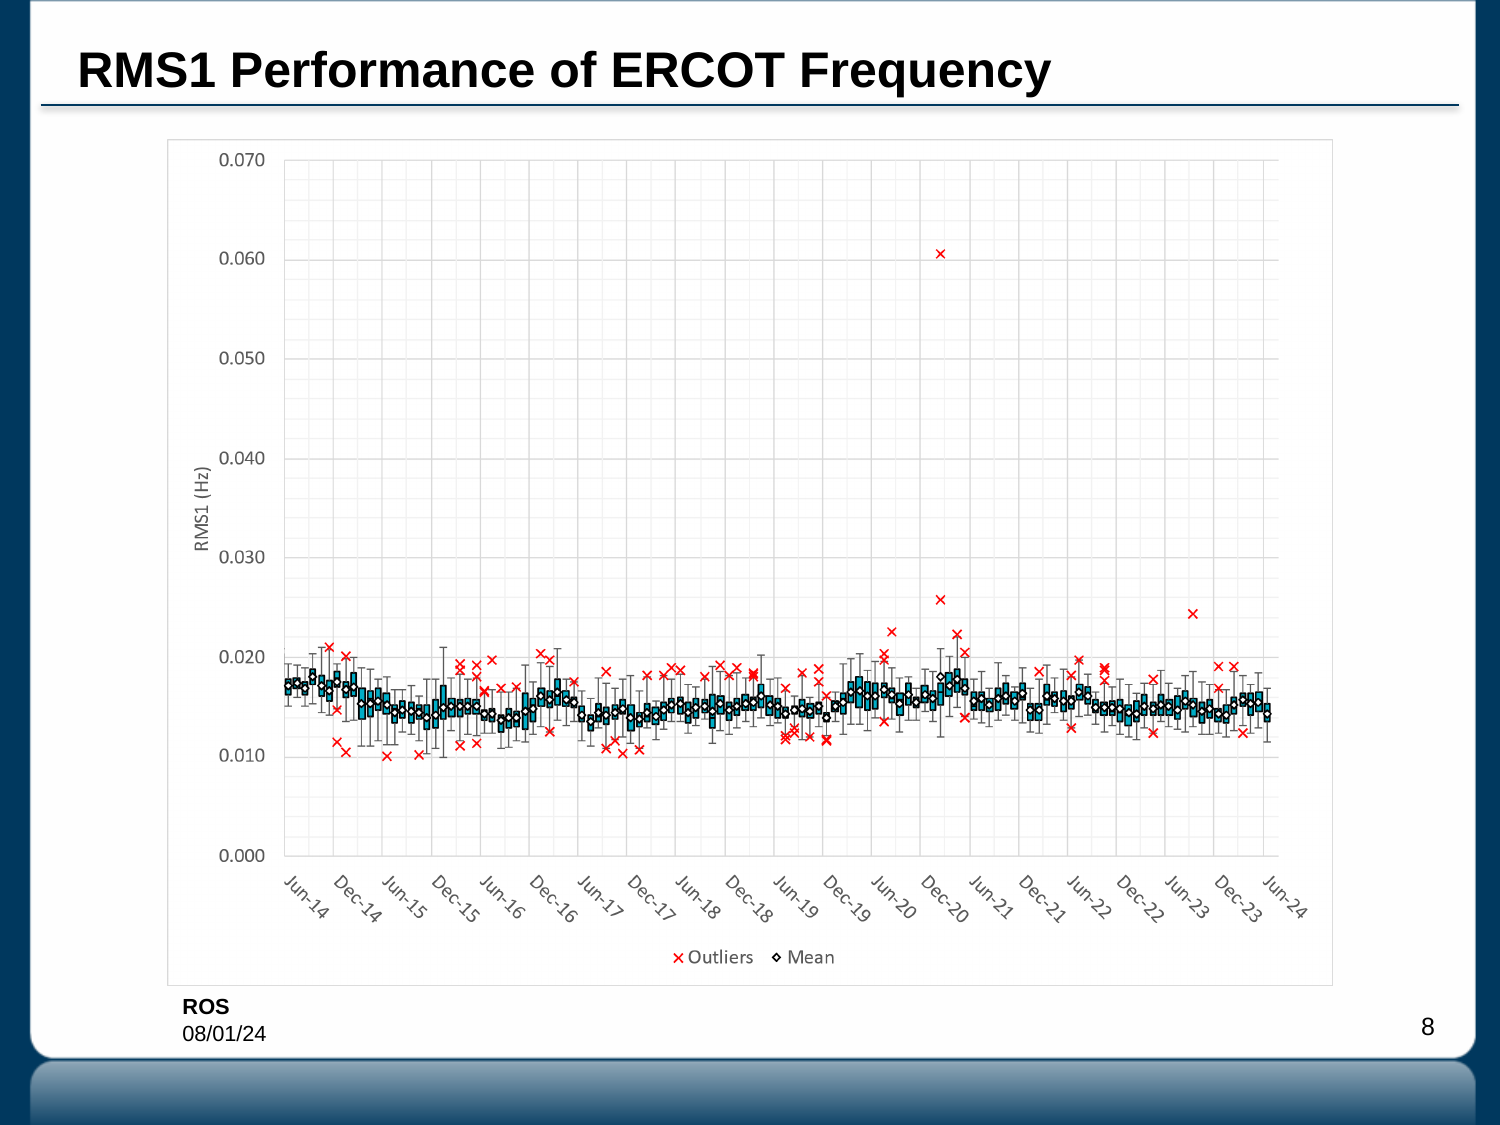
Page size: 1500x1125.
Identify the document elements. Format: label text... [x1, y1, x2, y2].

title RMS1 Performance of ERCOT Frequency [62, 29, 1450, 106]
picture [0, 0, 1500, 1125]
